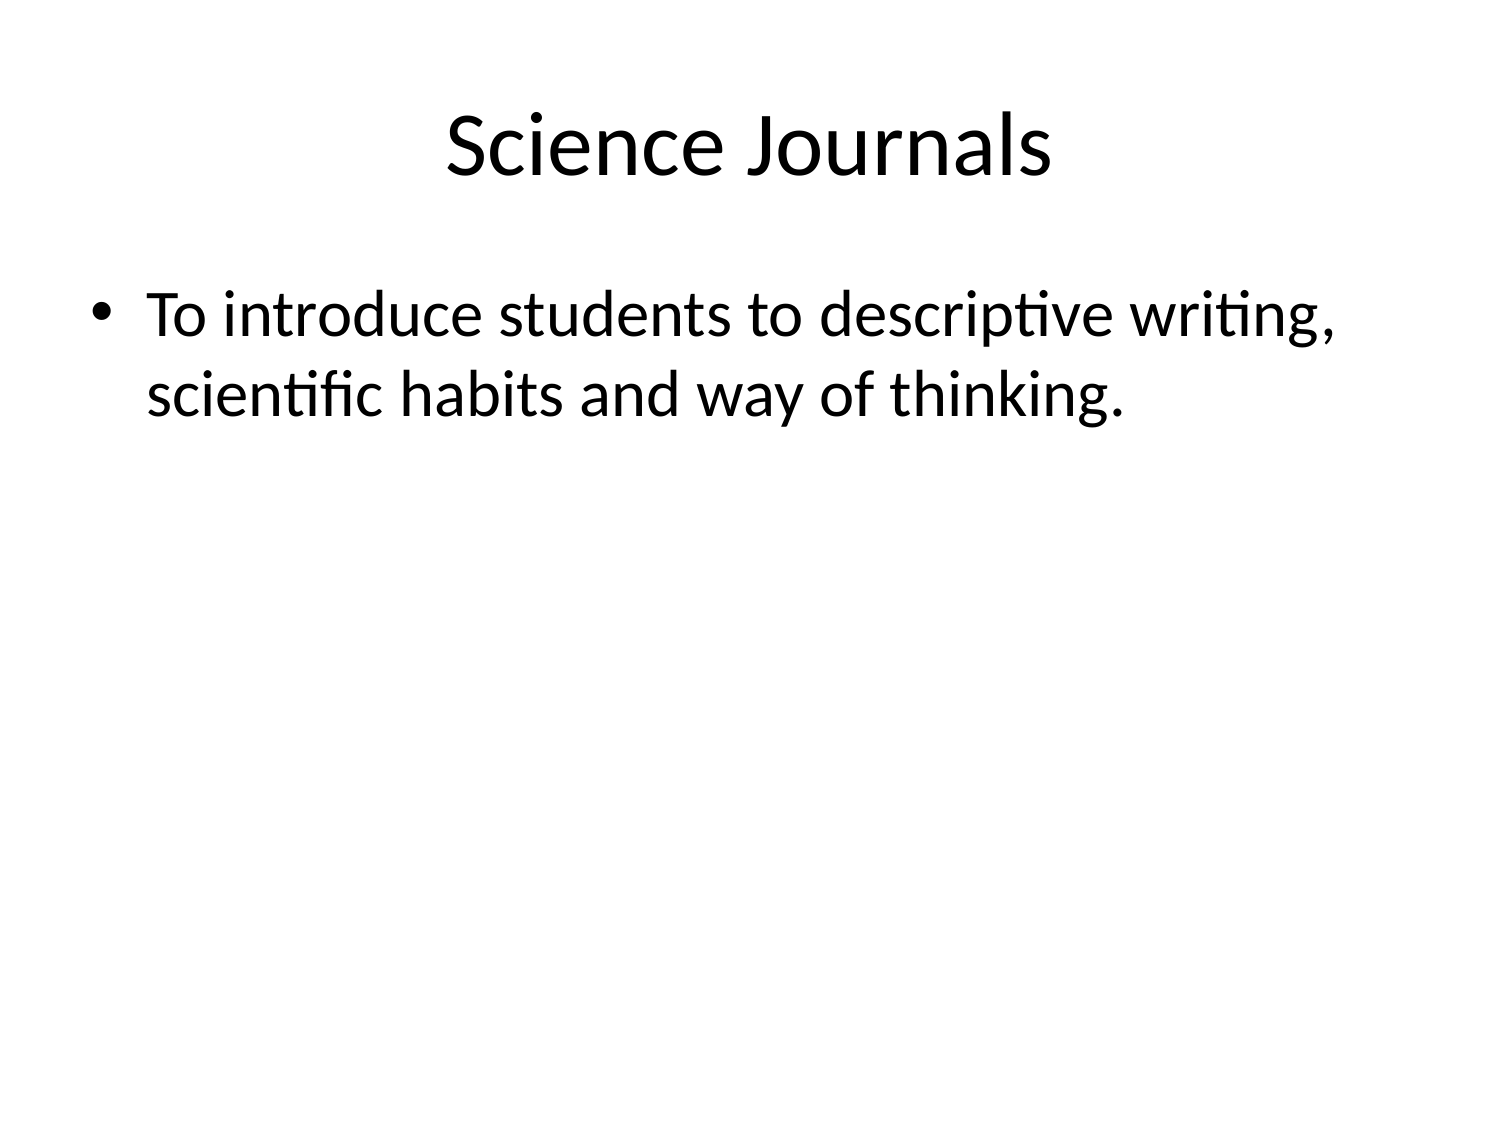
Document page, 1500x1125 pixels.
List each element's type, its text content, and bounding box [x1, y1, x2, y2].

title Science Journals [75, 45, 1425, 233]
list To introduce students to descriptive writing, scientific habits and way of thinking. [75, 262, 1425, 1005]
